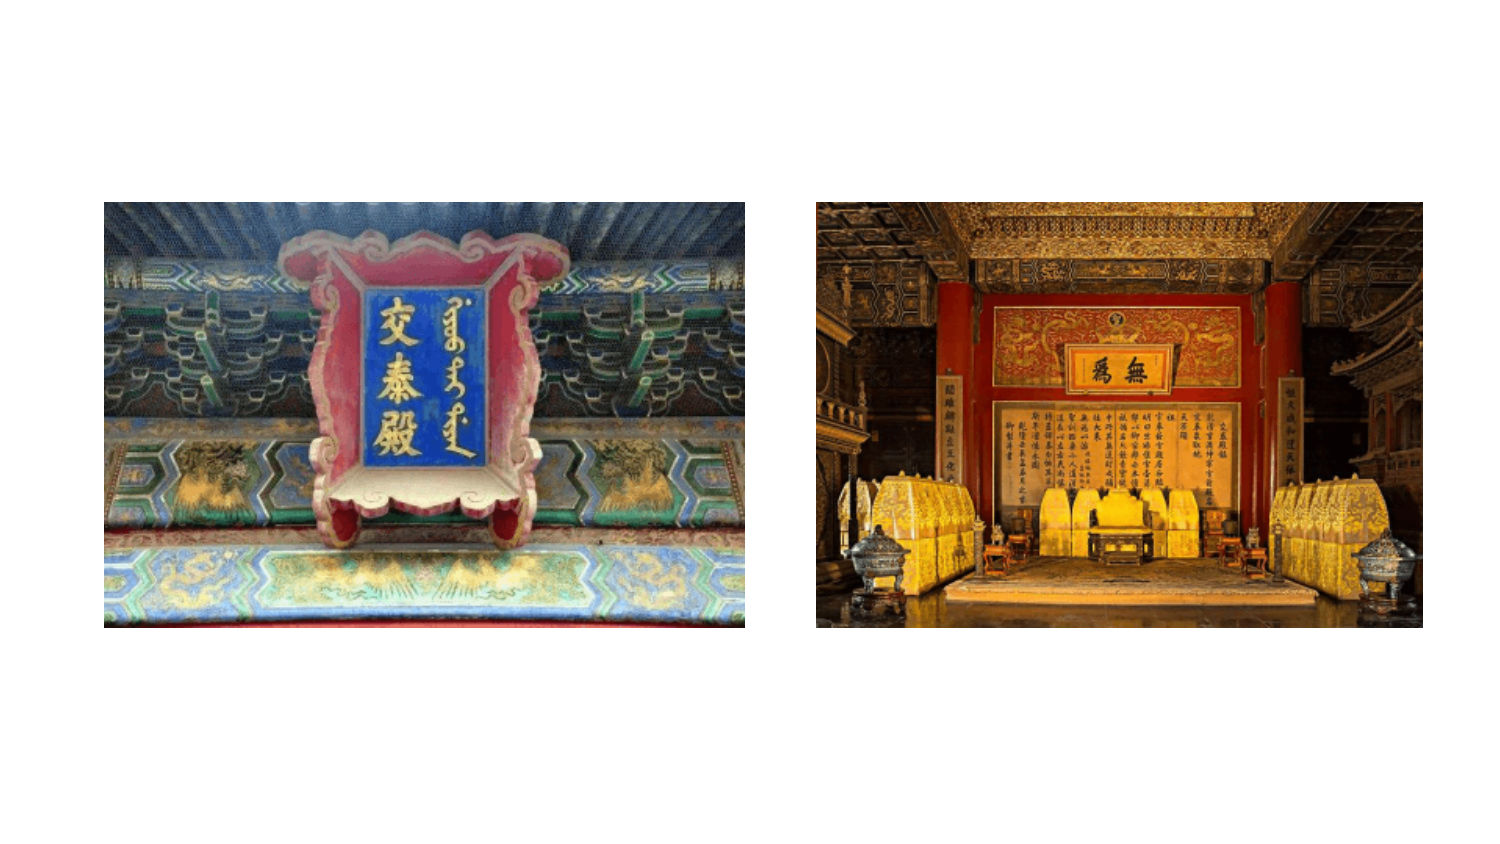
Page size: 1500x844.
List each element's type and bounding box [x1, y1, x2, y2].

picture [815, 201, 1423, 628]
picture [104, 201, 746, 628]
